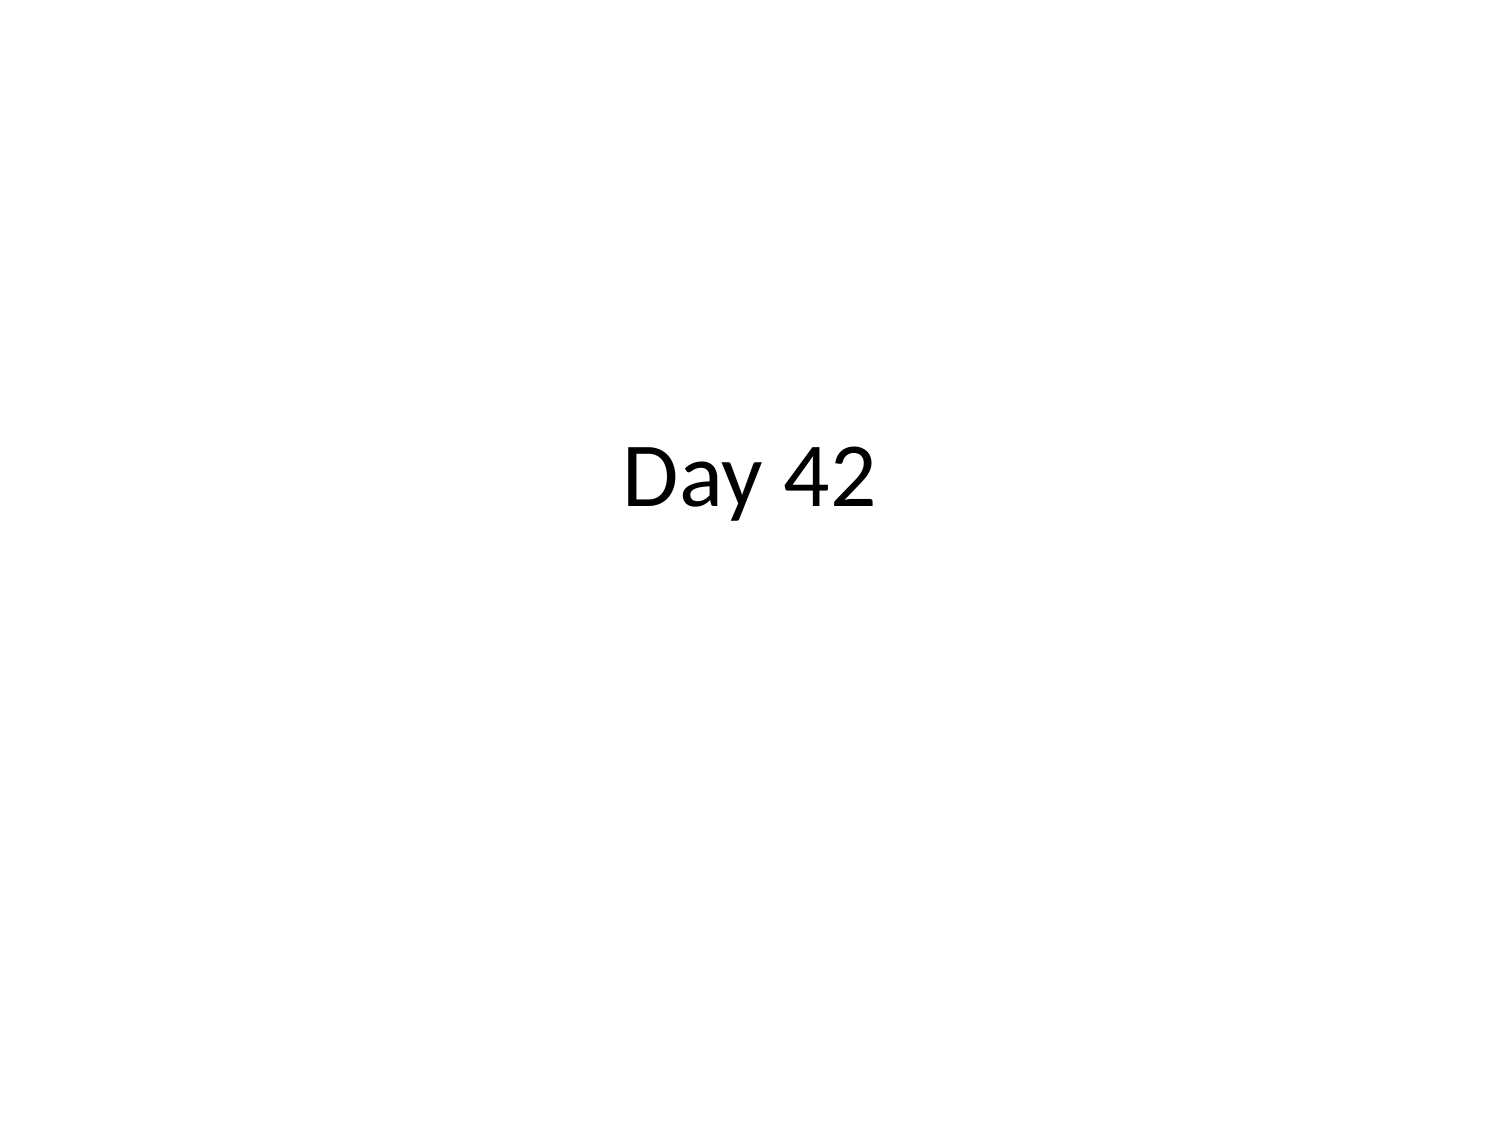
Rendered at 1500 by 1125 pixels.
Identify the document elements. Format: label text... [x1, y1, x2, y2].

title Day 42 [112, 349, 1388, 591]
